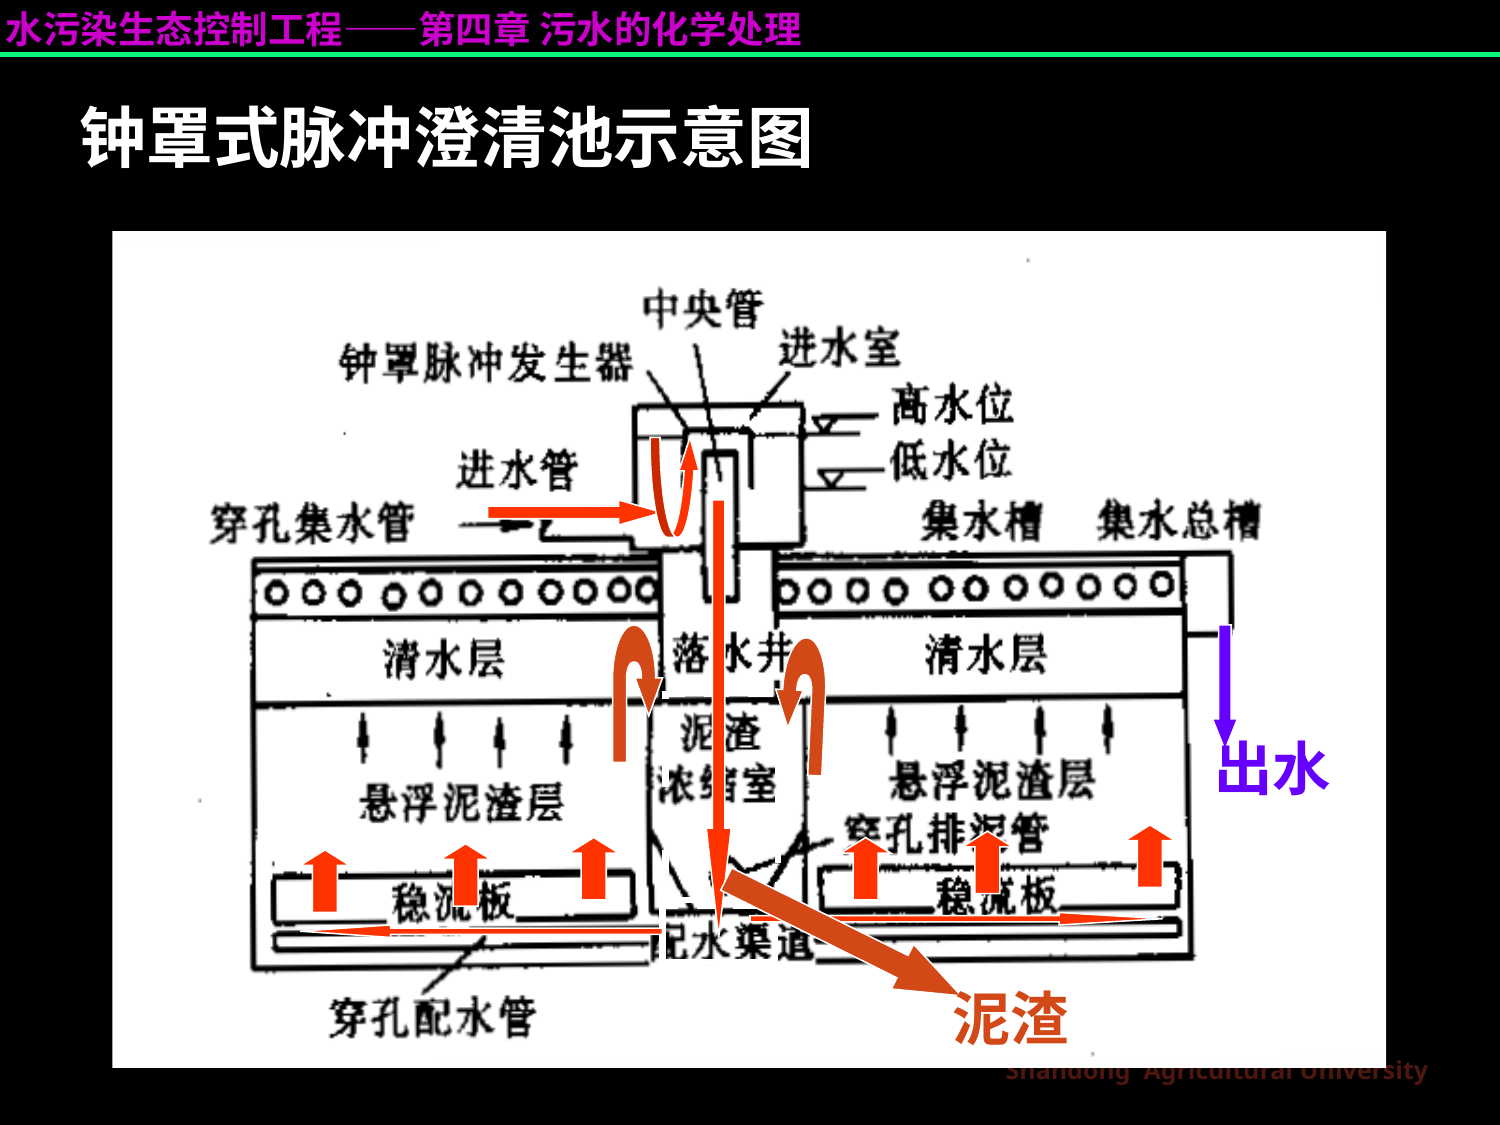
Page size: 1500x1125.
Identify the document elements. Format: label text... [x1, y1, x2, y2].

title 钟罩式脉冲澄清池示意图 [64, 78, 1418, 194]
slide_number 68 [1074, 1024, 1425, 1100]
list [111, 231, 1388, 1069]
